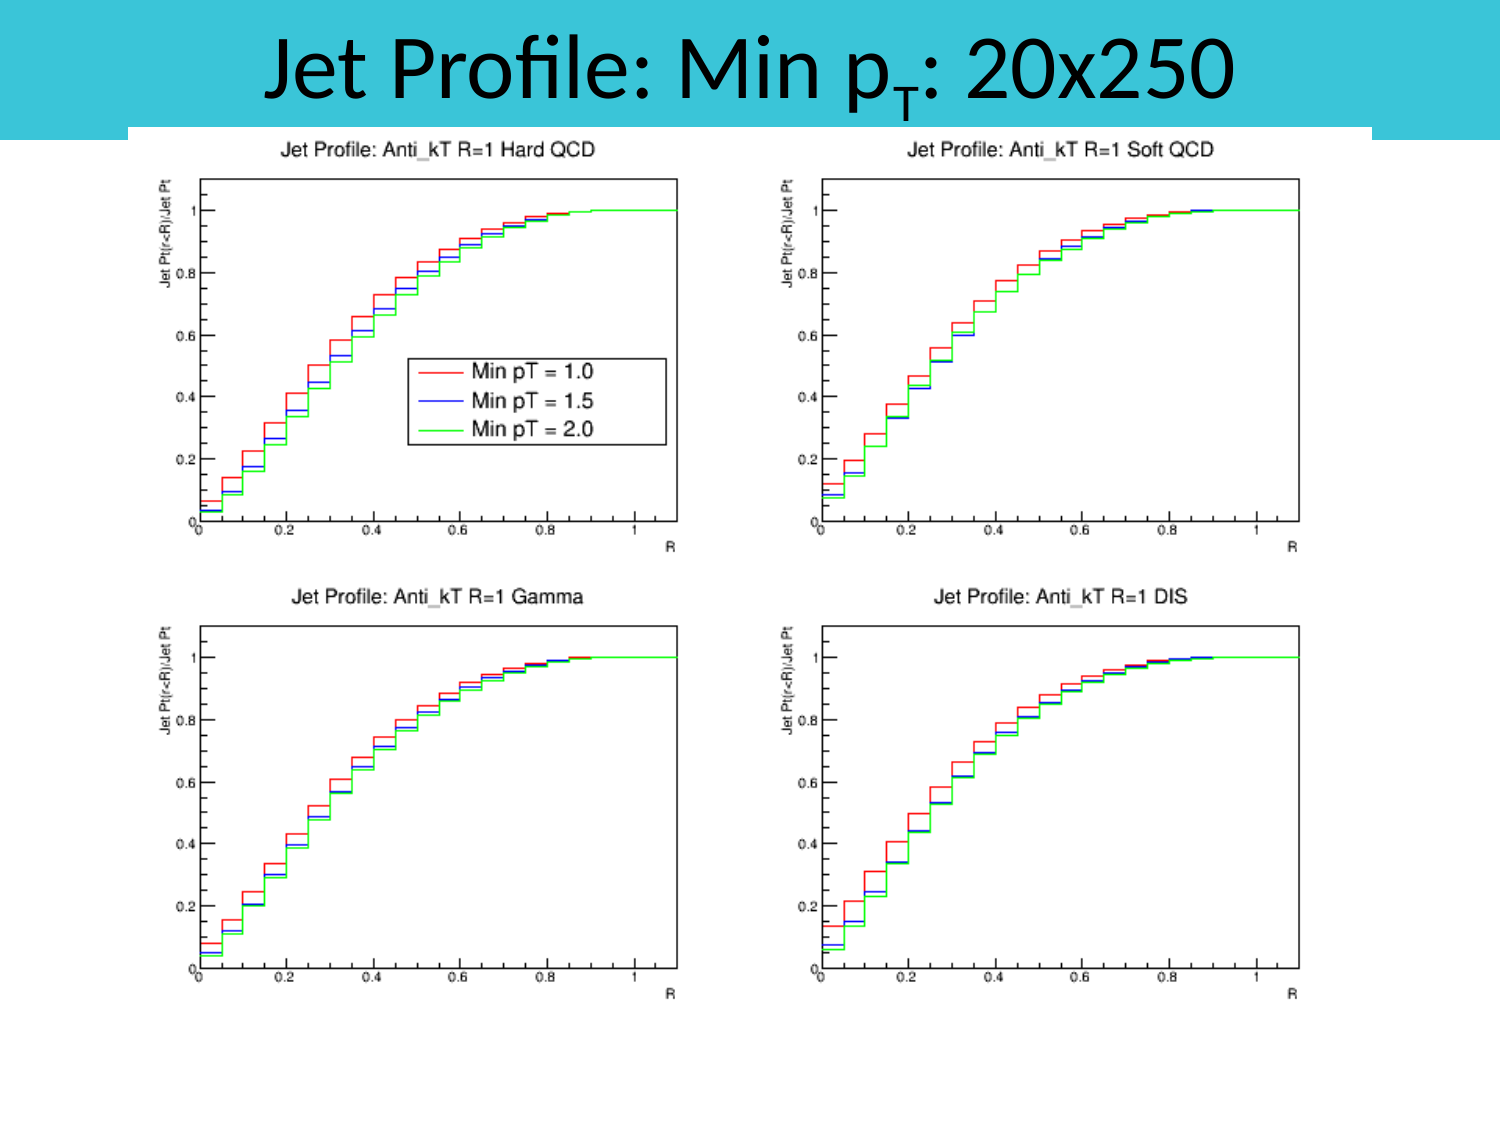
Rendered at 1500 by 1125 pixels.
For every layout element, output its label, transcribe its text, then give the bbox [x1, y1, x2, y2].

text_box Jet Profile: Min pT: 20x250 [0, 0, 1500, 140]
picture [128, 127, 1372, 1021]
